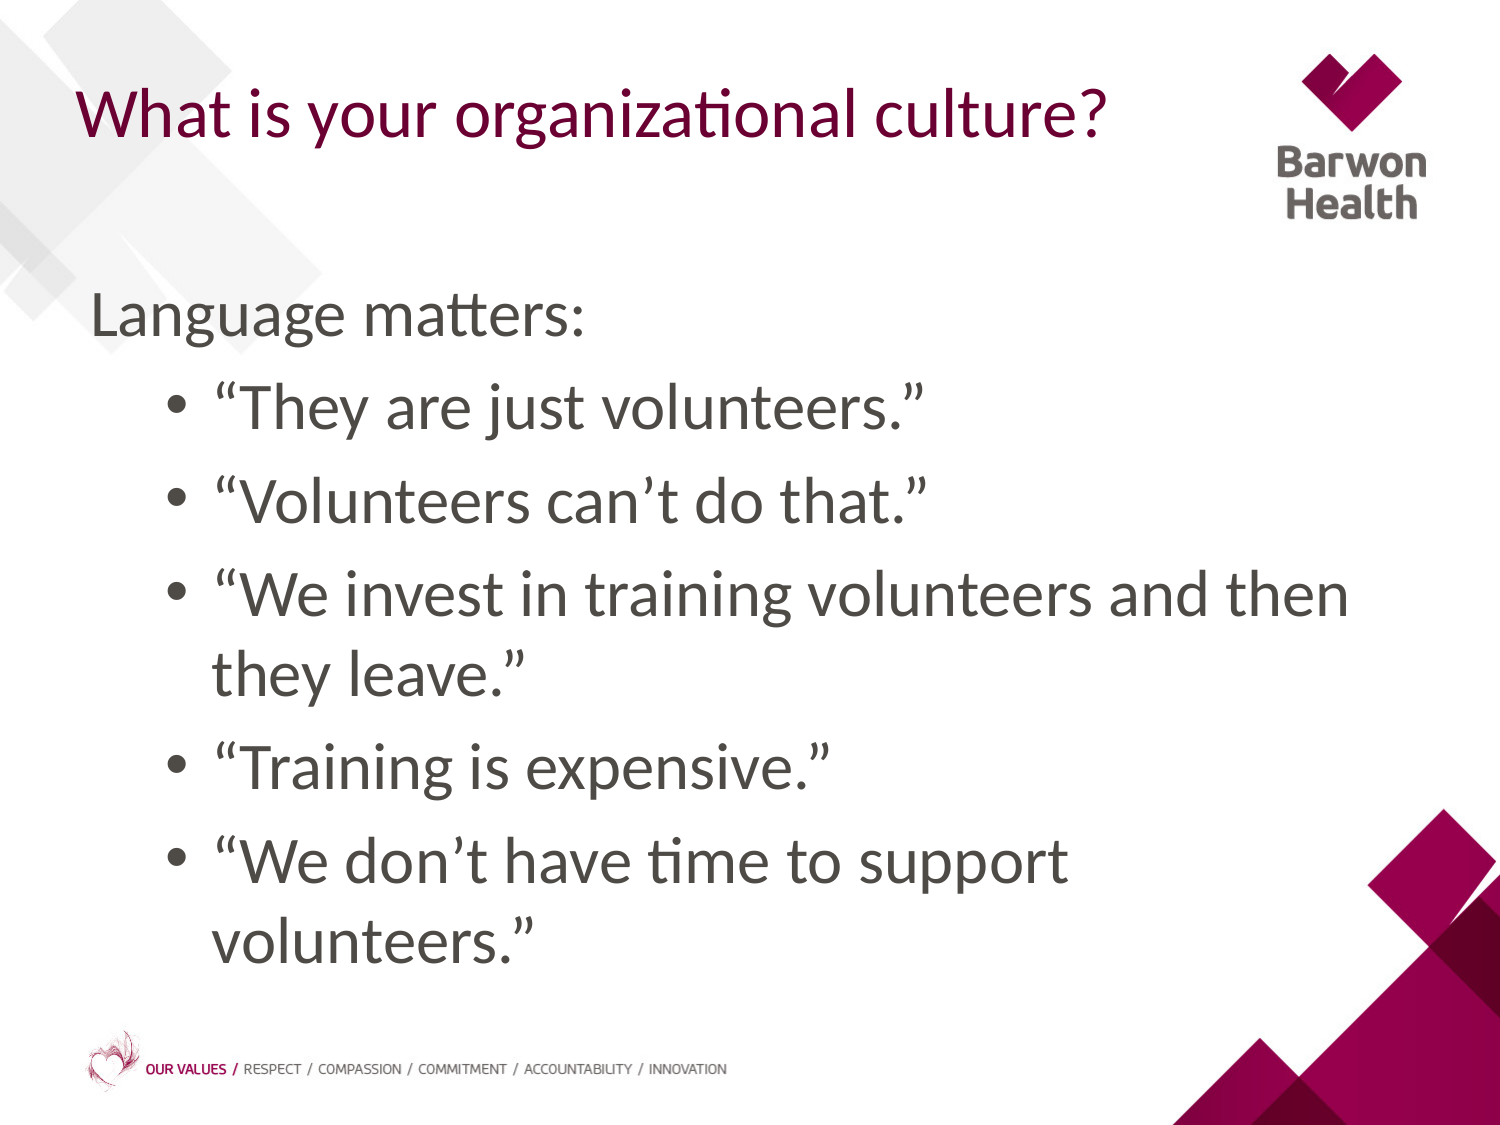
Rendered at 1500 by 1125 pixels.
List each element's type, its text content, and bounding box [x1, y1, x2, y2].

title What is your organizational culture? [75, 0, 1425, 218]
list Language matters: “They are just volunteers.” “Volunteers can’t do that.” “We invest in training volunteers and then they leave.” “Training is expensive.” “We don’t have time to support volunteers.” [75, 262, 1425, 1005]
picture [0, 0, 1500, 1125]
text_box [88, 219, 1470, 370]
